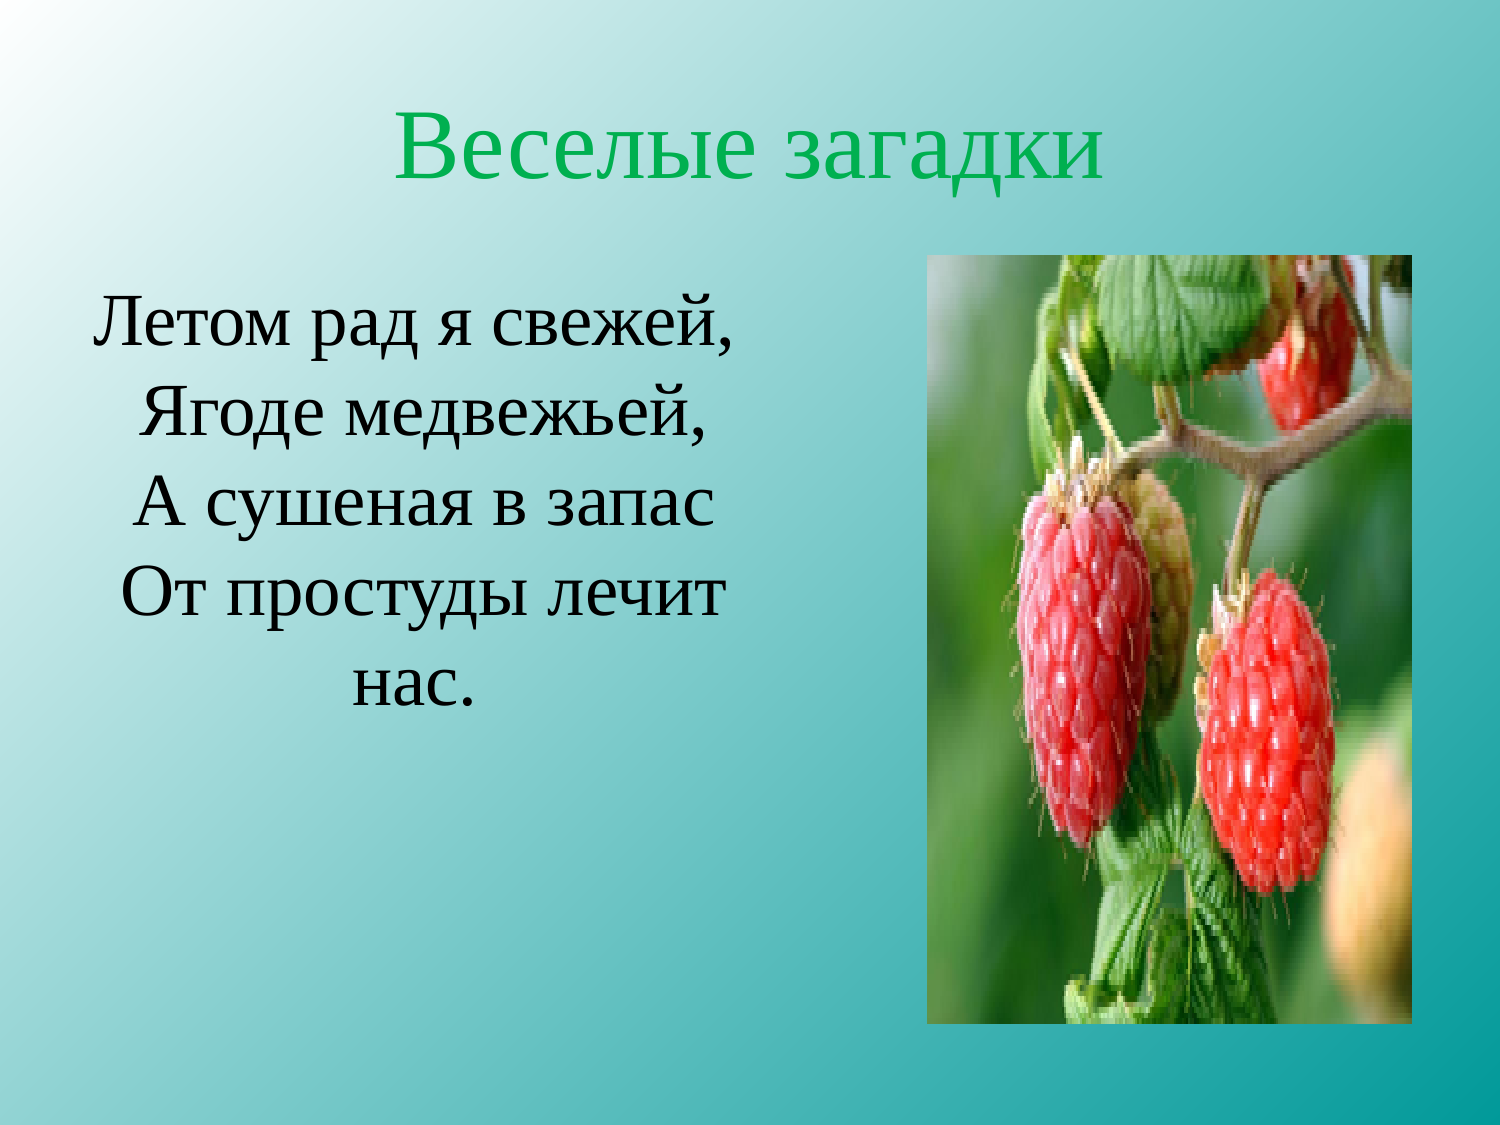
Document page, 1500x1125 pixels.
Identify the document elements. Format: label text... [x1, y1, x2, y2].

picture [926, 255, 1412, 1024]
list Летом рад я свежей, Ягоде медвежьей, А сушеная в запас От простуды лечит нас. [74, 262, 774, 1006]
title Веселые загадки [74, 44, 1426, 233]
